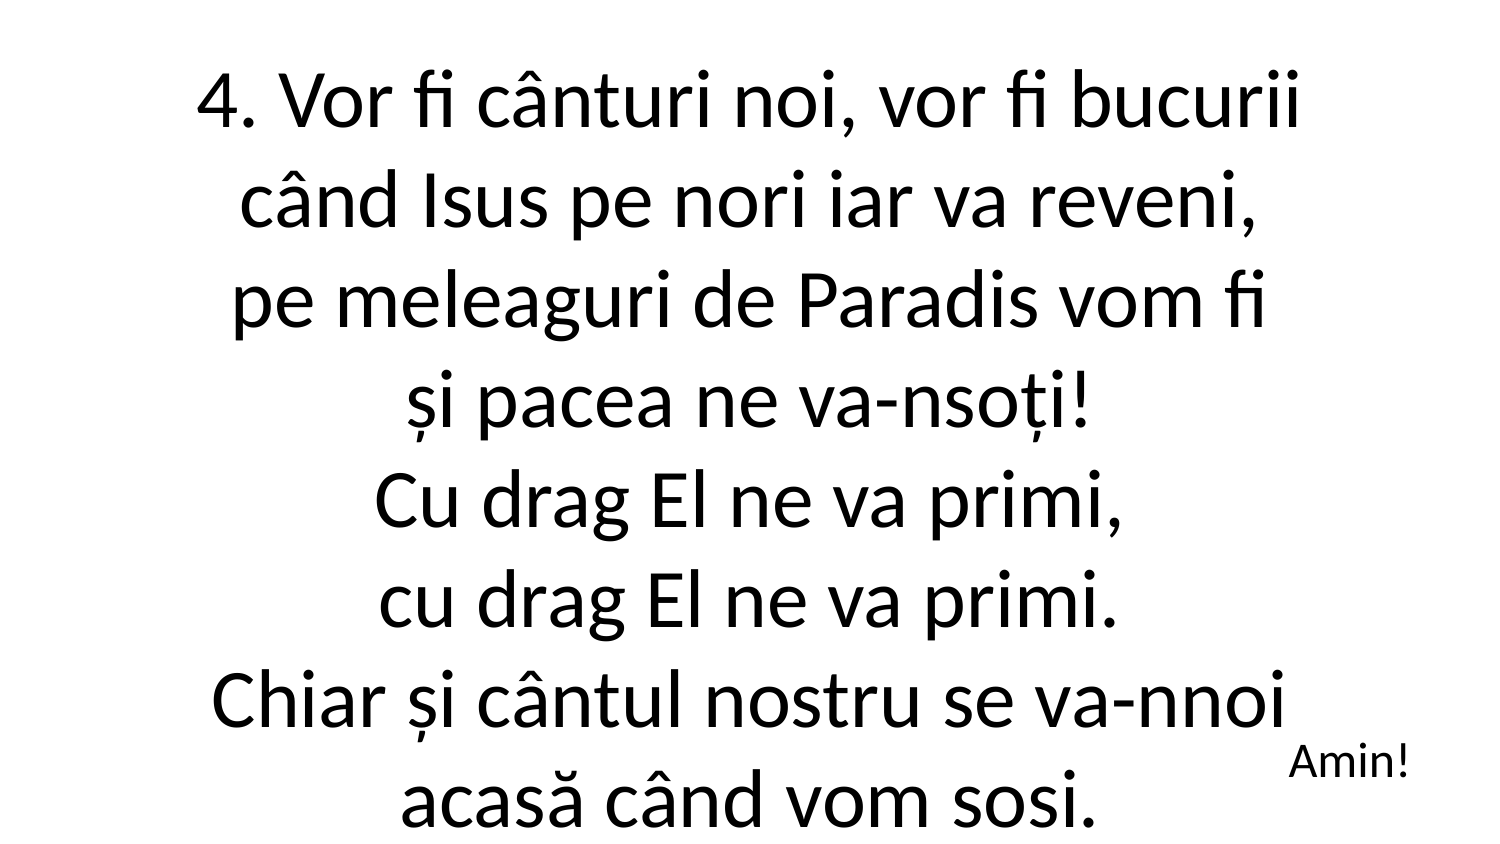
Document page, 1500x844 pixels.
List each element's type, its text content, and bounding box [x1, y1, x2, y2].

text_box 4. Vor fi cânturi noi, vor fi bucurii când Isus pe nori iar va reveni, pe meleaguri de Paradis vom fi și pacea ne va-nsoți! Cu drag El ne va primi, cu drag El ne va primi. Chiar și cântul nostru se va-nnoi acasă când vom sosi. [181, 0, 1319, 844]
text_box Amin! [1273, 674, 1427, 795]
